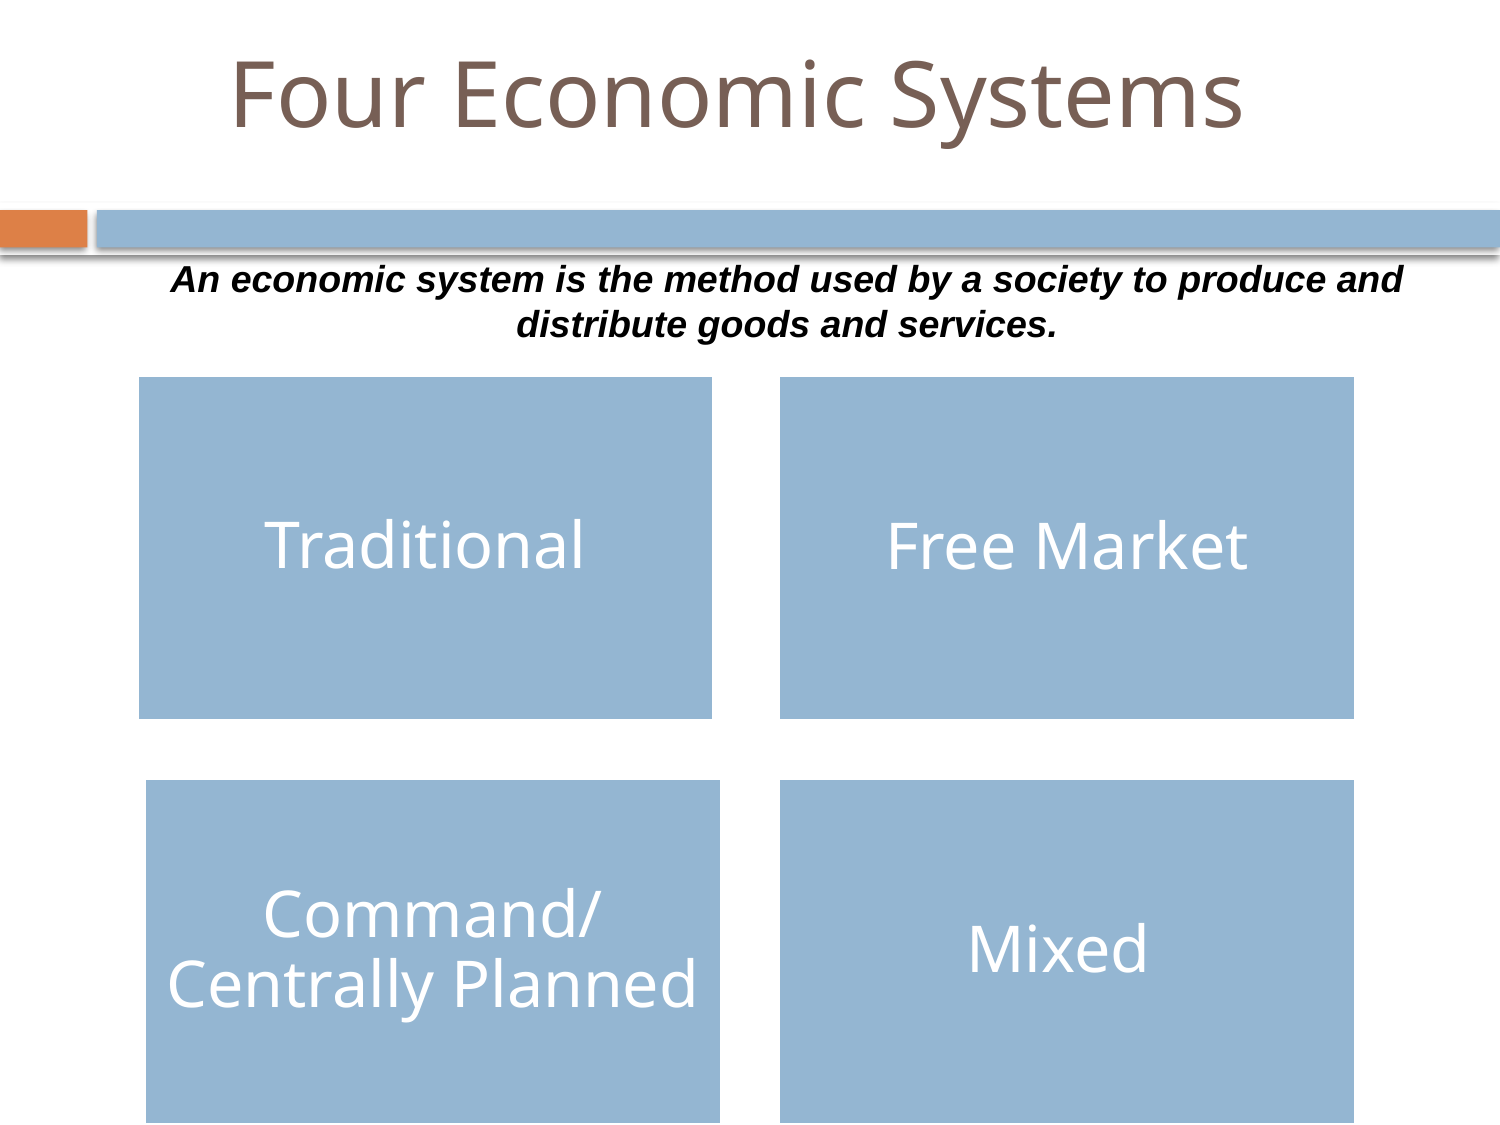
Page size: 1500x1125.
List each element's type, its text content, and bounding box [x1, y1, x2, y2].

text_box Four Economic Systems [50, 31, 1425, 150]
text_box An economic system is the method used by a society to produce and distribute goods and services. [0, 239, 1500, 360]
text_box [0, 374, 1500, 1125]
